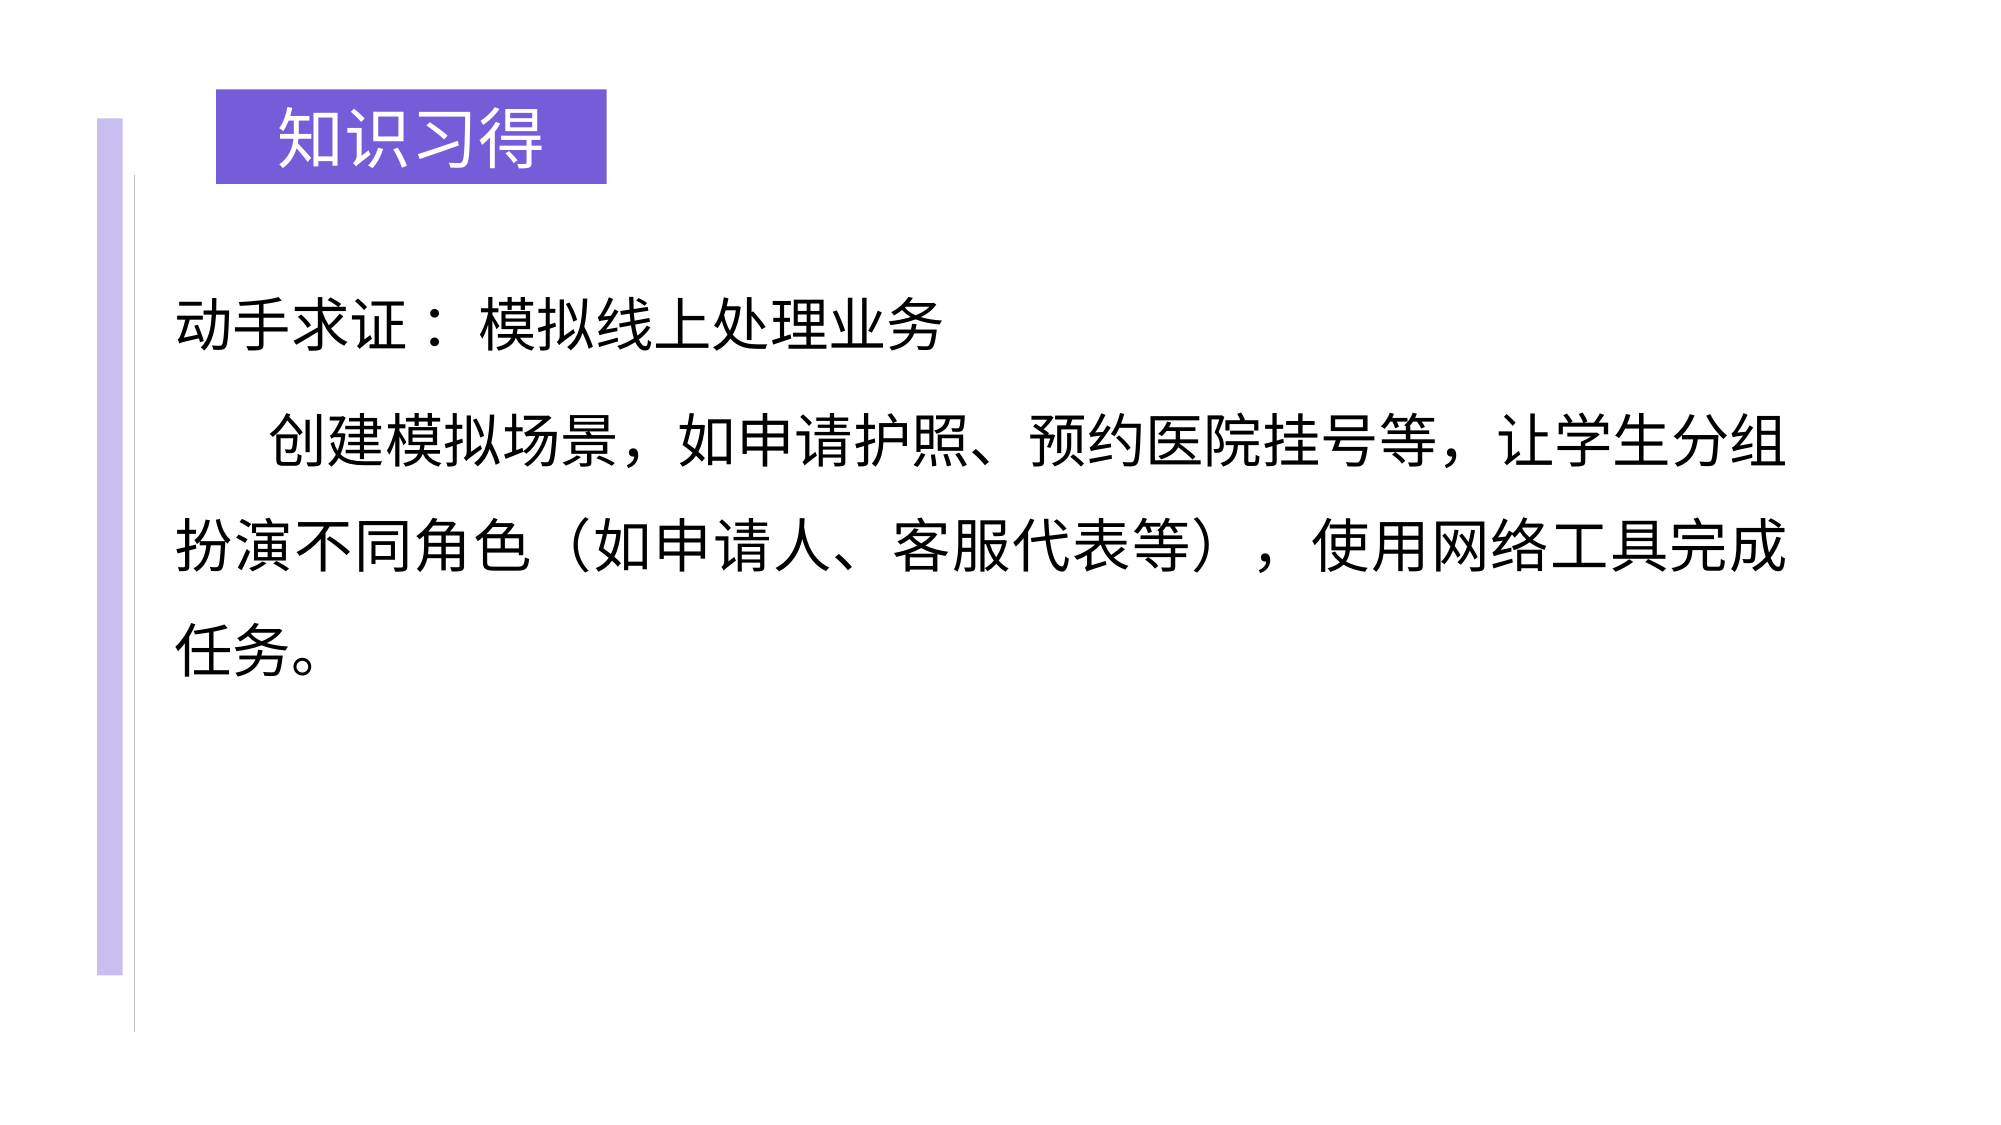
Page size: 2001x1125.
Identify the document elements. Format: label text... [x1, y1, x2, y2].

text_box 动手求证 ：模拟线上处理业务 创建模拟场景，如申请护照、预约医院挂号等，让学生分组扮演不同角色（如申请人、客服代表等），使用网络工具完成任务。 [159, 246, 1803, 1052]
text_box [96, 604, 124, 976]
text_box [96, 117, 124, 603]
text_box 知识习得 [216, 89, 607, 184]
